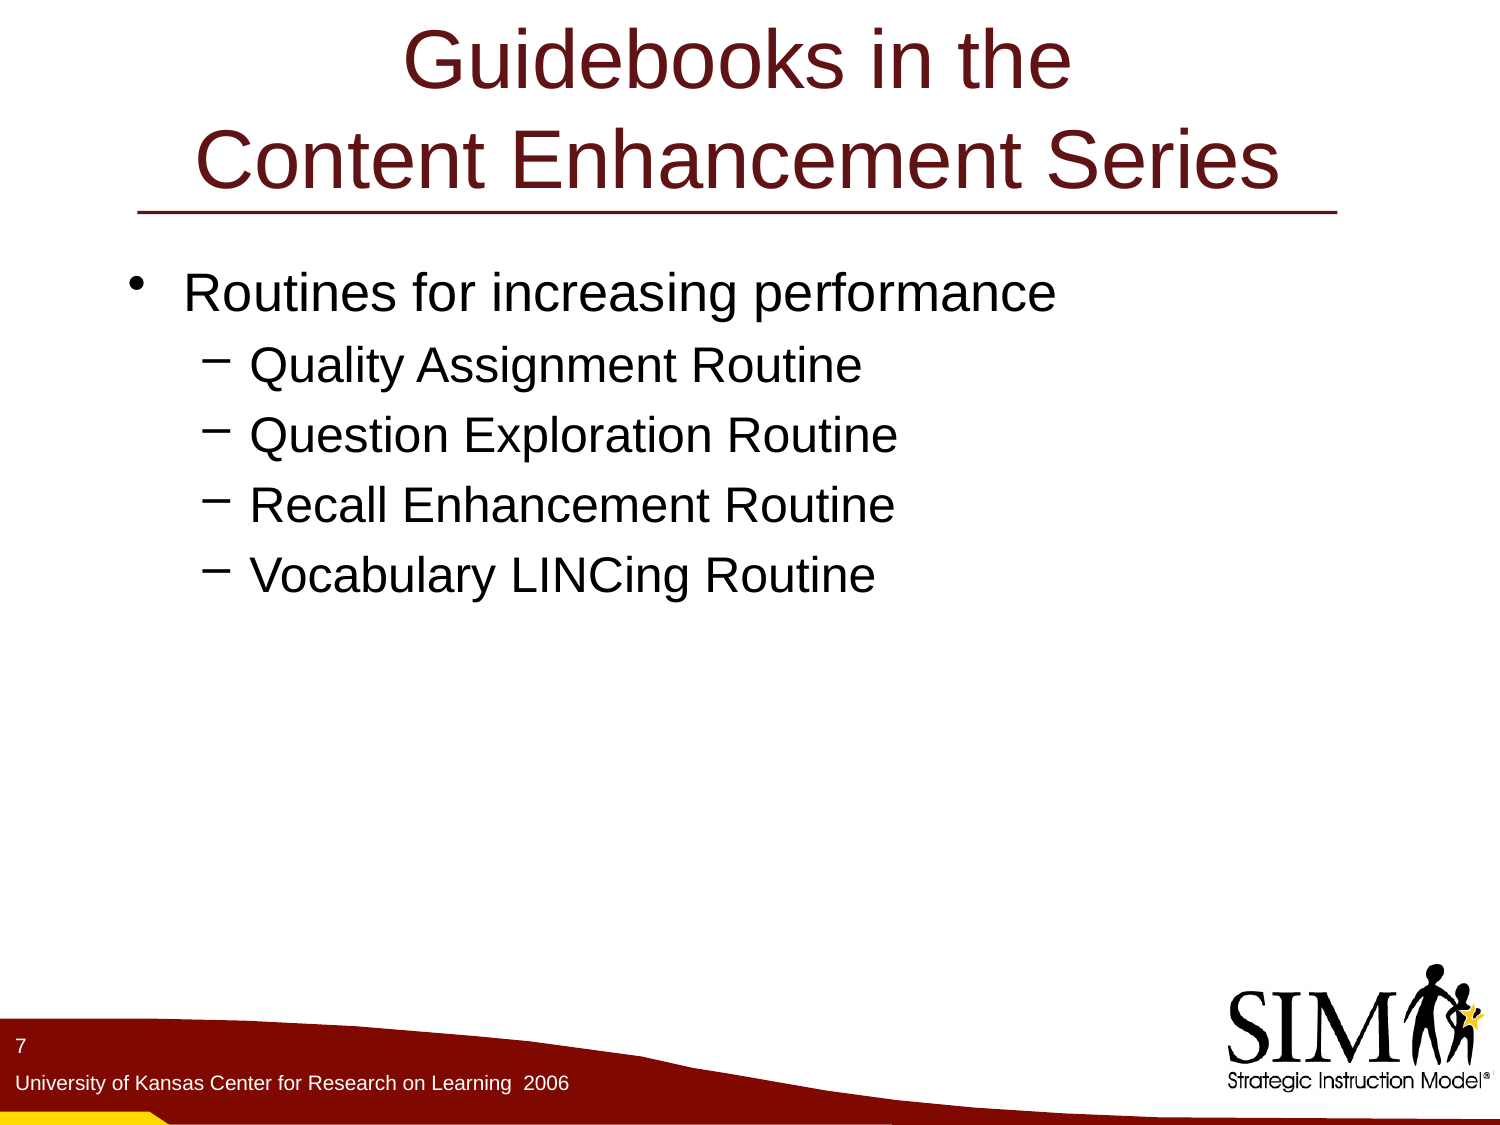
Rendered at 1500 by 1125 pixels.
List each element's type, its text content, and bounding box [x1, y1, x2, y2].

list Routines for increasing performance Quality Assignment Routine Question Exploration Routine Recall Enhancement Routine Vocabulary LINCing Routine [112, 249, 1388, 901]
title Guidebooks in the Content Enhancement Series [112, 74, 1388, 213]
footer University of Kansas Center for Research on Learning 2006 [0, 1062, 626, 1101]
slide_number 7 [0, 1024, 313, 1062]
picture [1222, 949, 1500, 1108]
